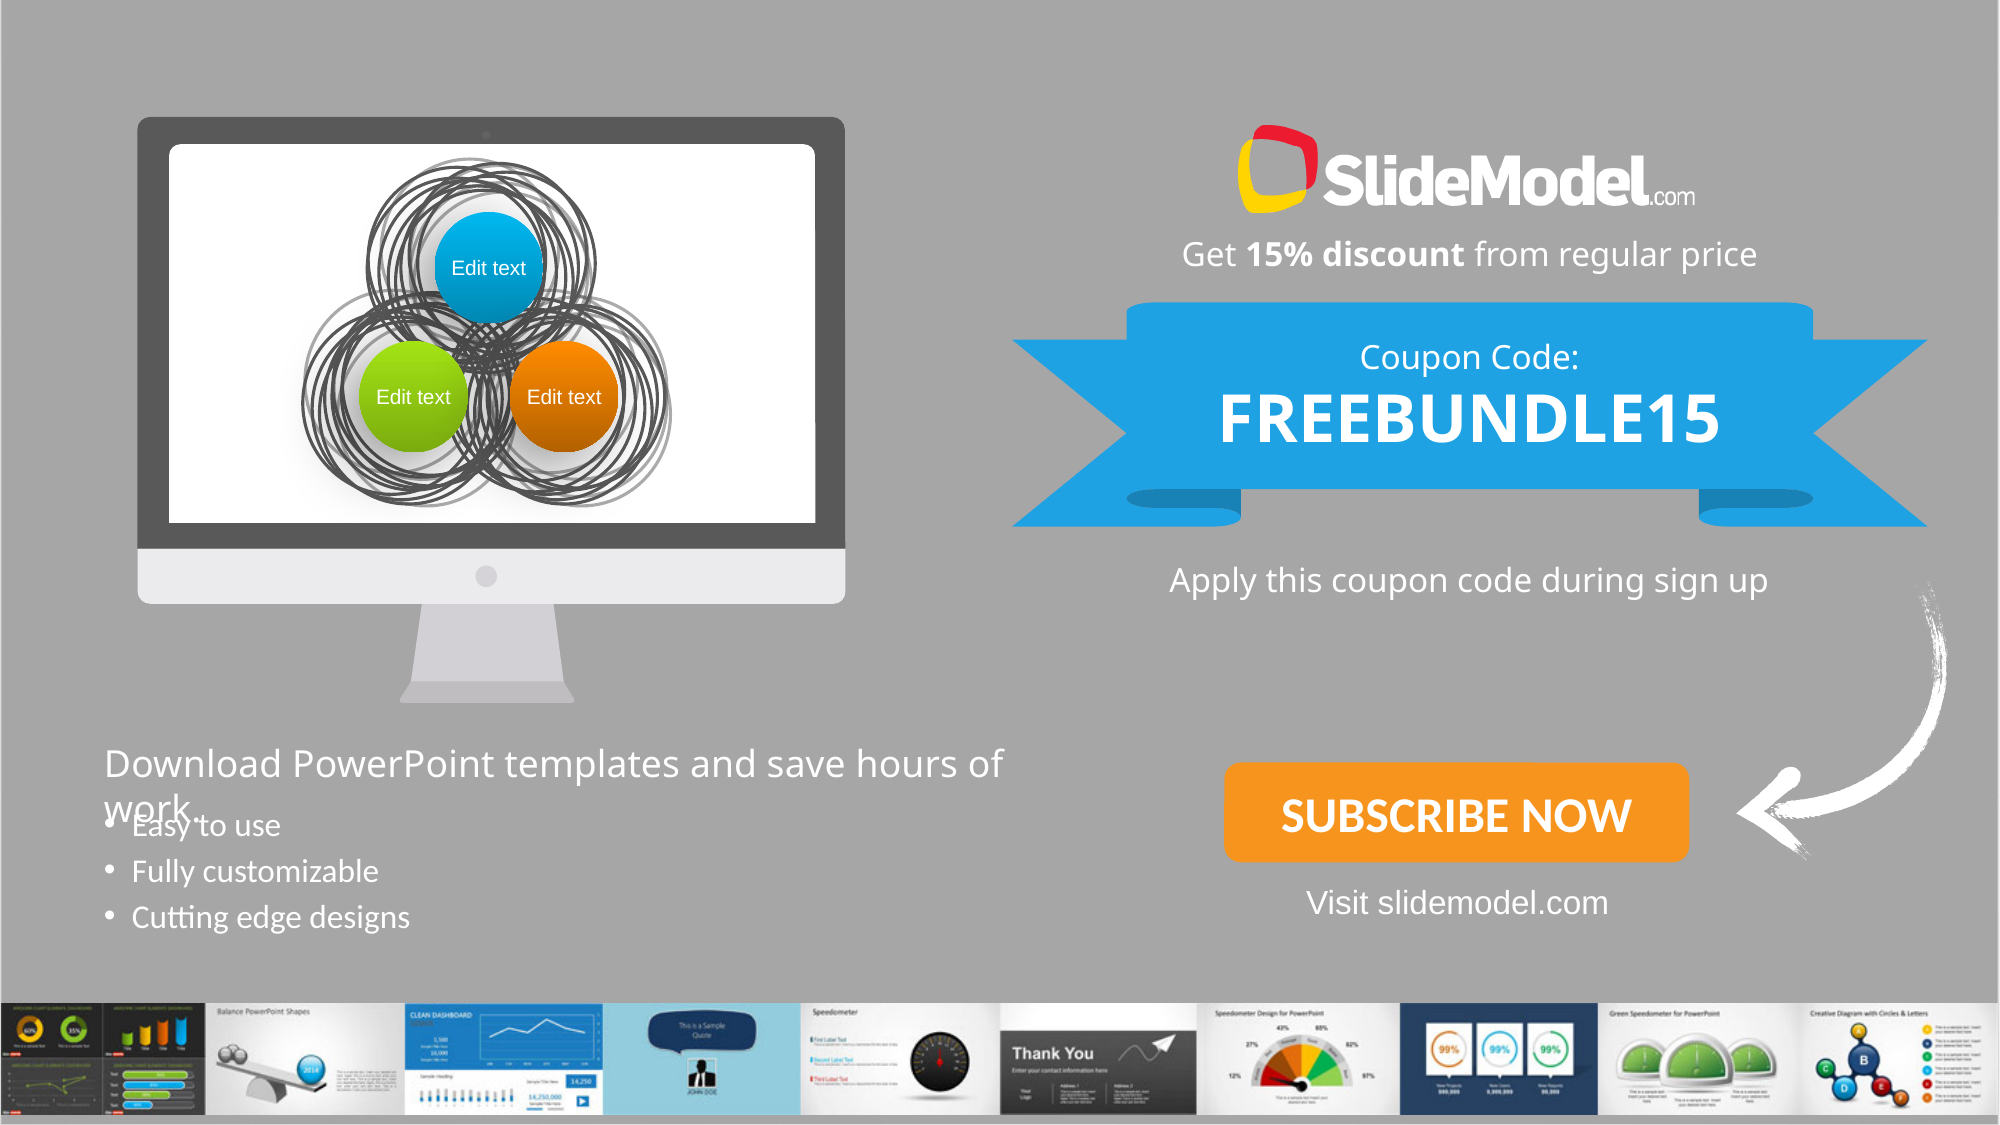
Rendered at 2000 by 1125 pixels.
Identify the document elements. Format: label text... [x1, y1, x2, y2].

text_box [0, 0, 2000, 1004]
text_box [1012, 302, 1928, 527]
text_box Get 15% discount from regular price [1058, 225, 1882, 281]
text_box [137, 116, 846, 704]
text_box SUBSCRIBE NOW [1222, 760, 1692, 865]
text_box Download PowerPoint templates and save hours of work. [89, 732, 1059, 838]
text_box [302, 158, 671, 507]
picture [1, 1003, 1999, 1115]
text_box Visit slidemodel.com [1247, 874, 1669, 928]
text_box [1736, 594, 1948, 861]
text_box Apply this coupon code during sign up [1129, 551, 1811, 607]
text_box Easy to use Fully customizable Cutting edge designs [89, 838, 863, 943]
text_box Coupon Code: FREEBUNDLE15 [1173, 329, 1767, 464]
picture [1237, 125, 1695, 213]
